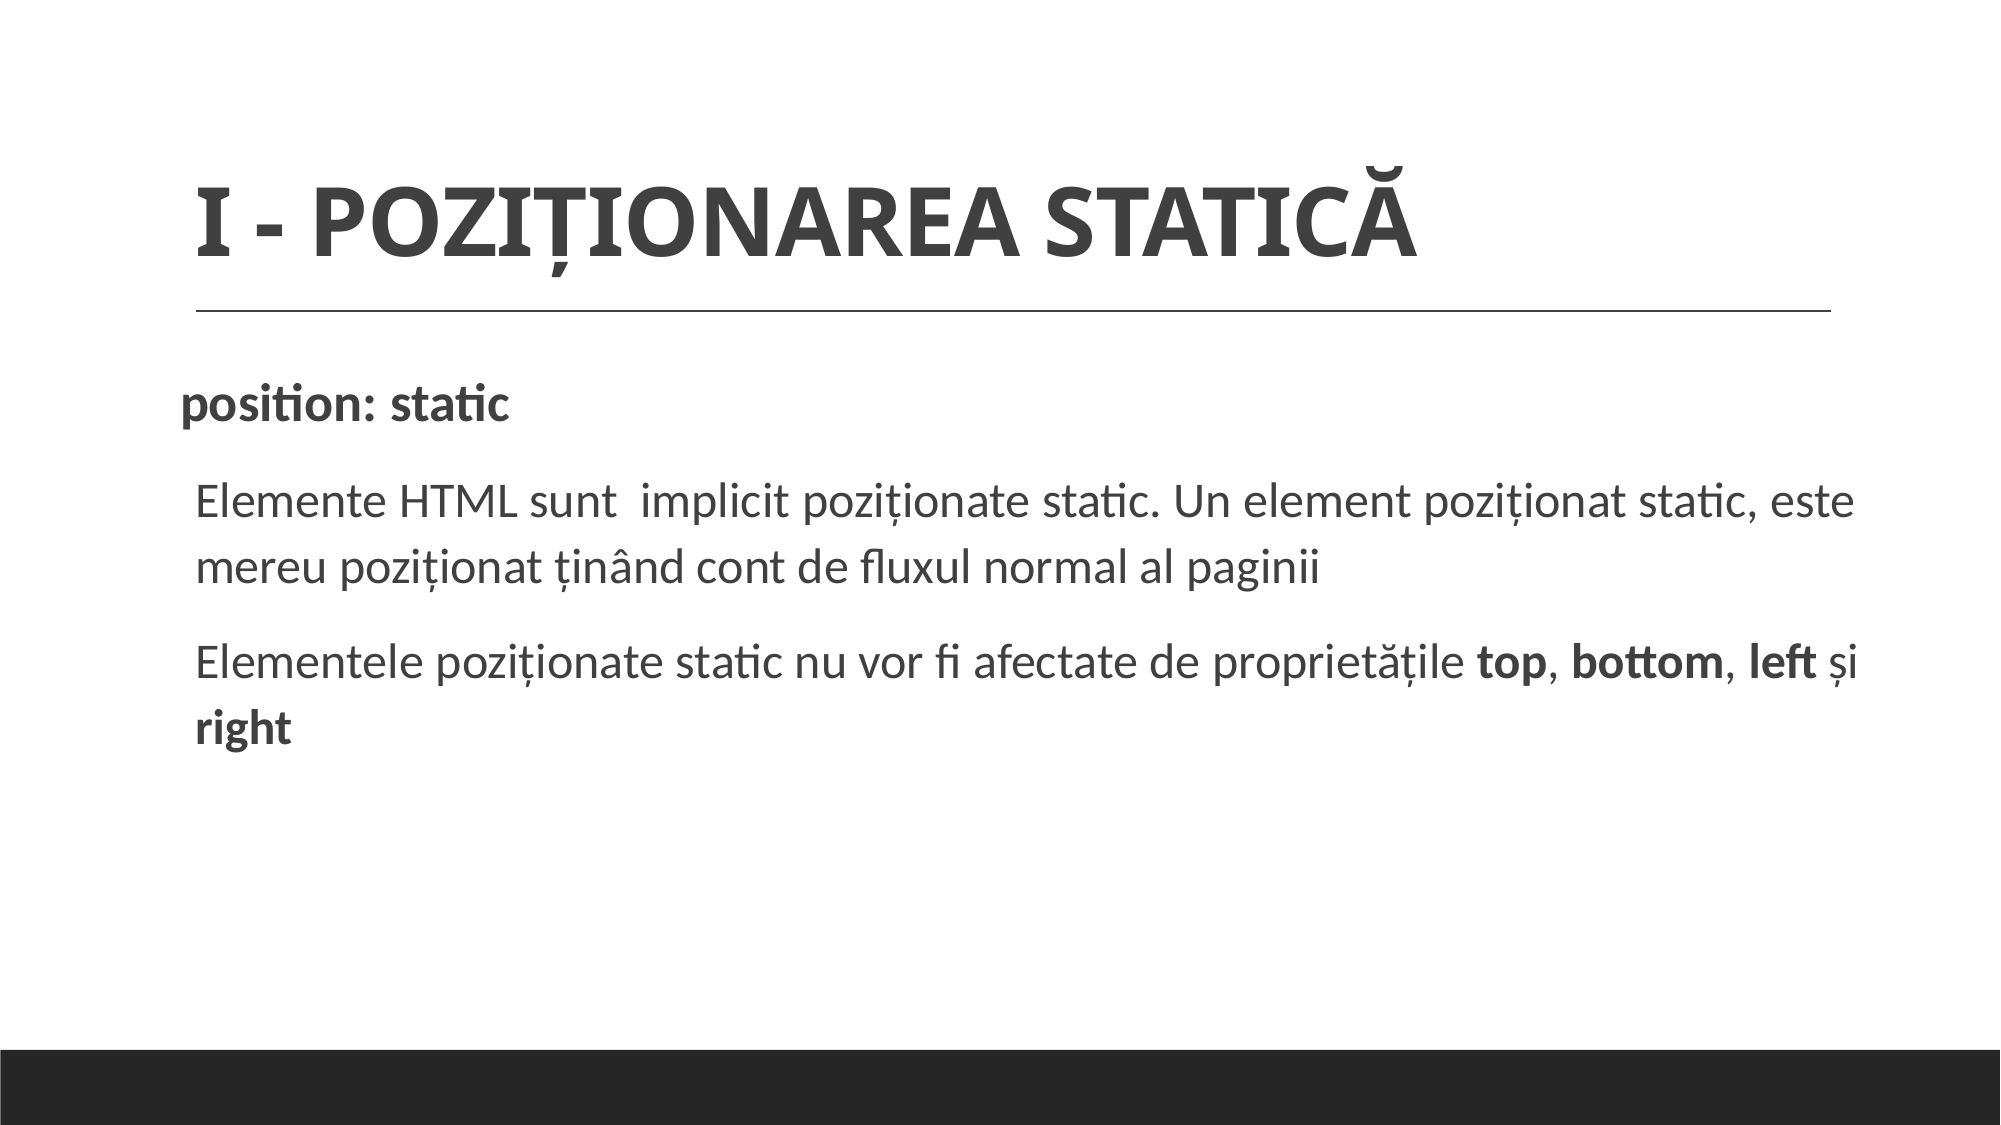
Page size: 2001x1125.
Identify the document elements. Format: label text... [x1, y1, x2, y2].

title I - POZIŢIONAREA STATICĂ [180, 47, 1830, 285]
list position: static Elemente HTML sunt implicit poziționate static. Un element poziționat static, este mereu poziţionat ţinând cont de fluxul normal al paginii Elementele poziționate static nu vor fi afectate de proprietățile top, bottom, left şi right [180, 353, 1889, 1010]
